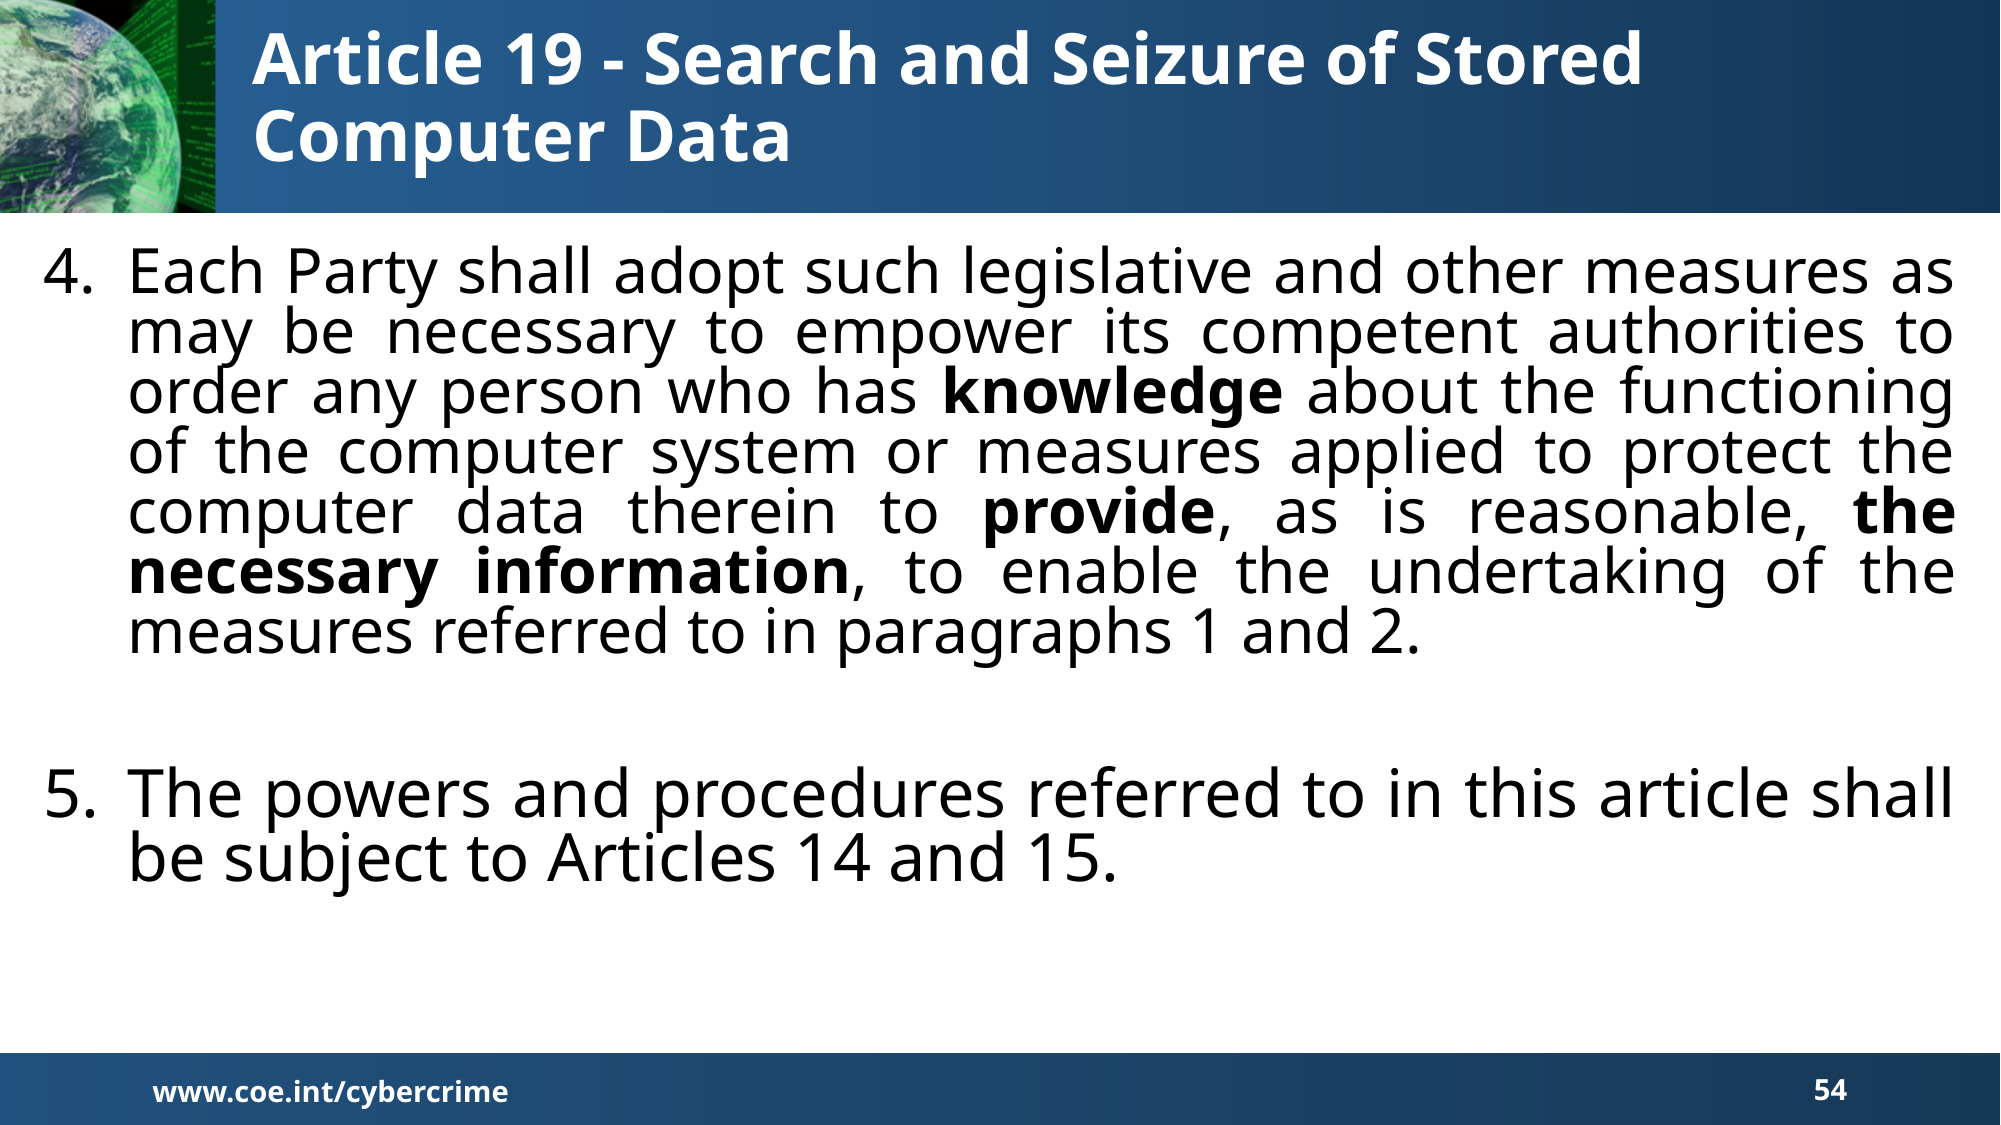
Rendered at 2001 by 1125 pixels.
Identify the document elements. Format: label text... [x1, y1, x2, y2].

slide_number 54 [1412, 1061, 1863, 1121]
title Article 19 - Search and Seizure of Stored Computer Data [237, 15, 1973, 185]
slide_number www.coe.int/cybercrime [137, 1061, 588, 1121]
picture [0, 0, 2000, 213]
list Each Party shall adopt such legislative and other measures as may be necessary to empower its competent authorities to order any person who has knowledge about the functioning of the computer system or measures applied to protect the computer data therein to provide, as is reasonable, the necessary information, to enable the undertaking of the measures referred to in paragraphs 1 and 2. The powers and procedures referred to in this article shall be subject to Articles 14 and 15. [28, 238, 1973, 1030]
